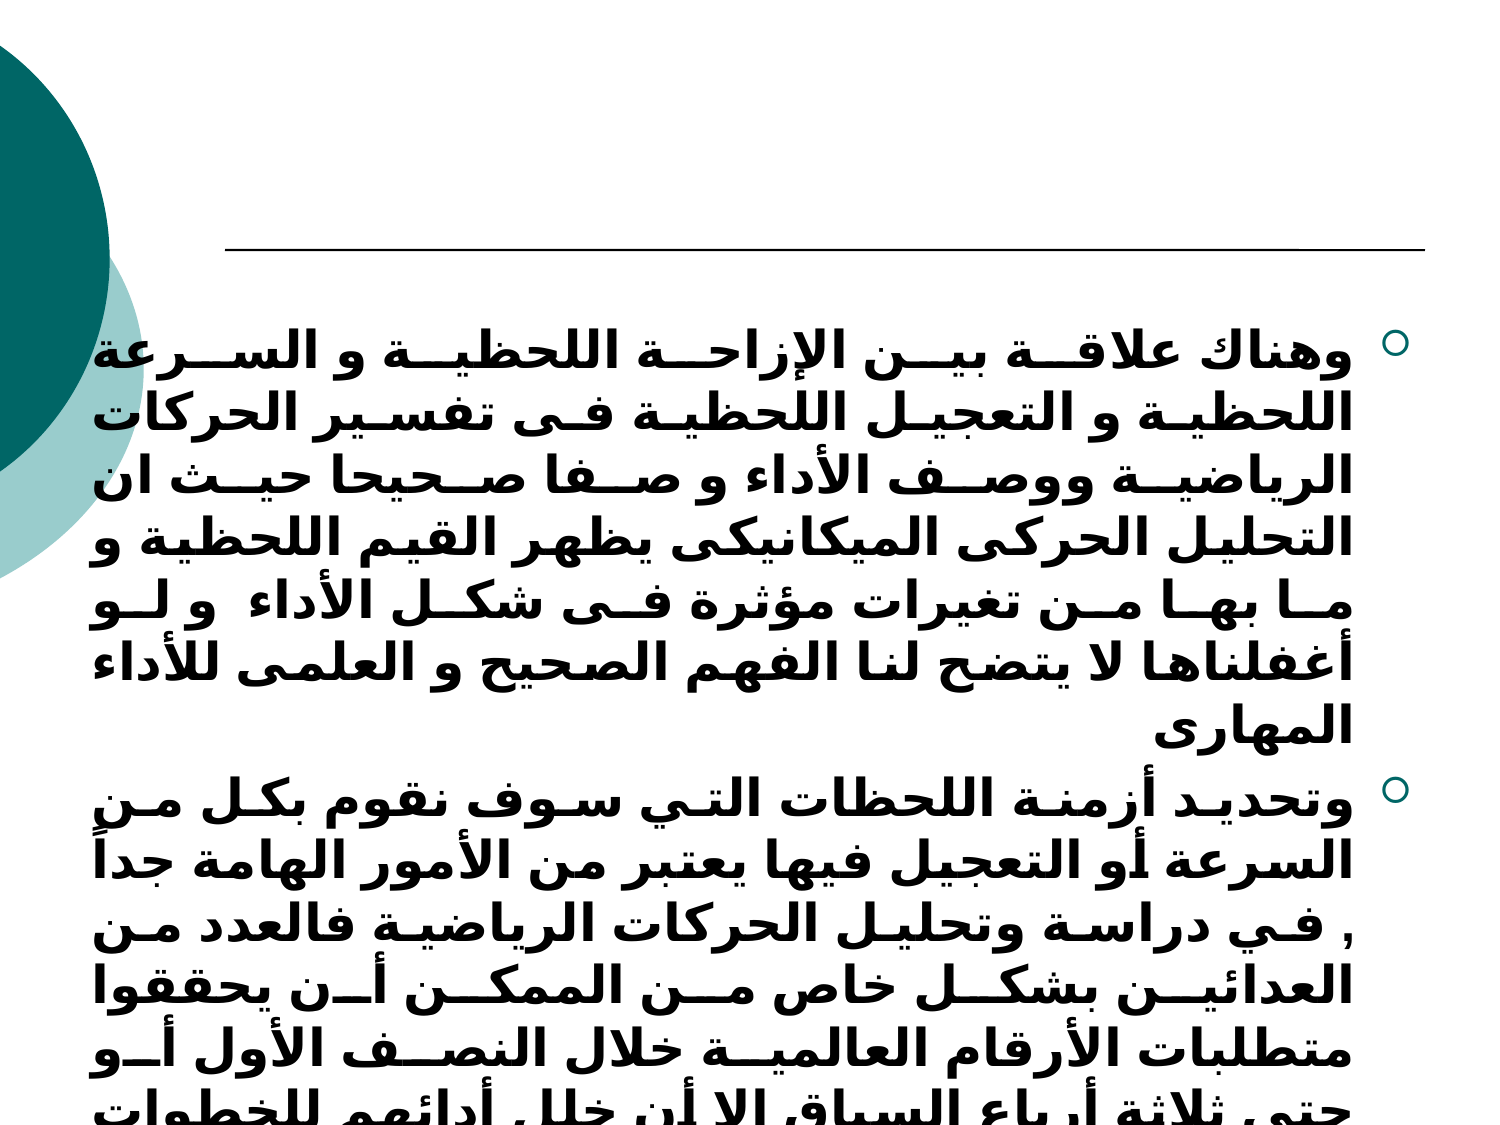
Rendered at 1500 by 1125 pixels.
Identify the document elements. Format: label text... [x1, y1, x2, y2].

list وهناك علاقة بين الإزاحة اللحظية و السرعة اللحظية و التعجيل اللحظية فى تفسير الحركات الرياضية ووصف الأداء و صفا صحيحا حيث ان التحليل الحركى الميكانيكى يظهر القيم اللحظية و ما بها من تغيرات مؤثرة فى شكل الأداء و لو أغفلناها لا يتضح لنا الفهم الصحيح و العلمى للأداء المهارى وتحديد أزمنة اللحظات التي سوف نقوم بكل من السرعة أو التعجيل فيها يعتبر من الأمور الهامة جداً , في دراسة وتحليل الحركات الرياضية فالعدد من العدائين بشكل خاص من الممكن أن يحققوا متطلبات الأرقام العالمية خلال النصف الأول أو حتى ثلاثة أرباع السباق إلا أن خلل أدائهم للخطوات الأخيرة هو أحد أسباب إخفاقهم في تحقيق هذه الأرقام. [76, 90, 1427, 1006]
